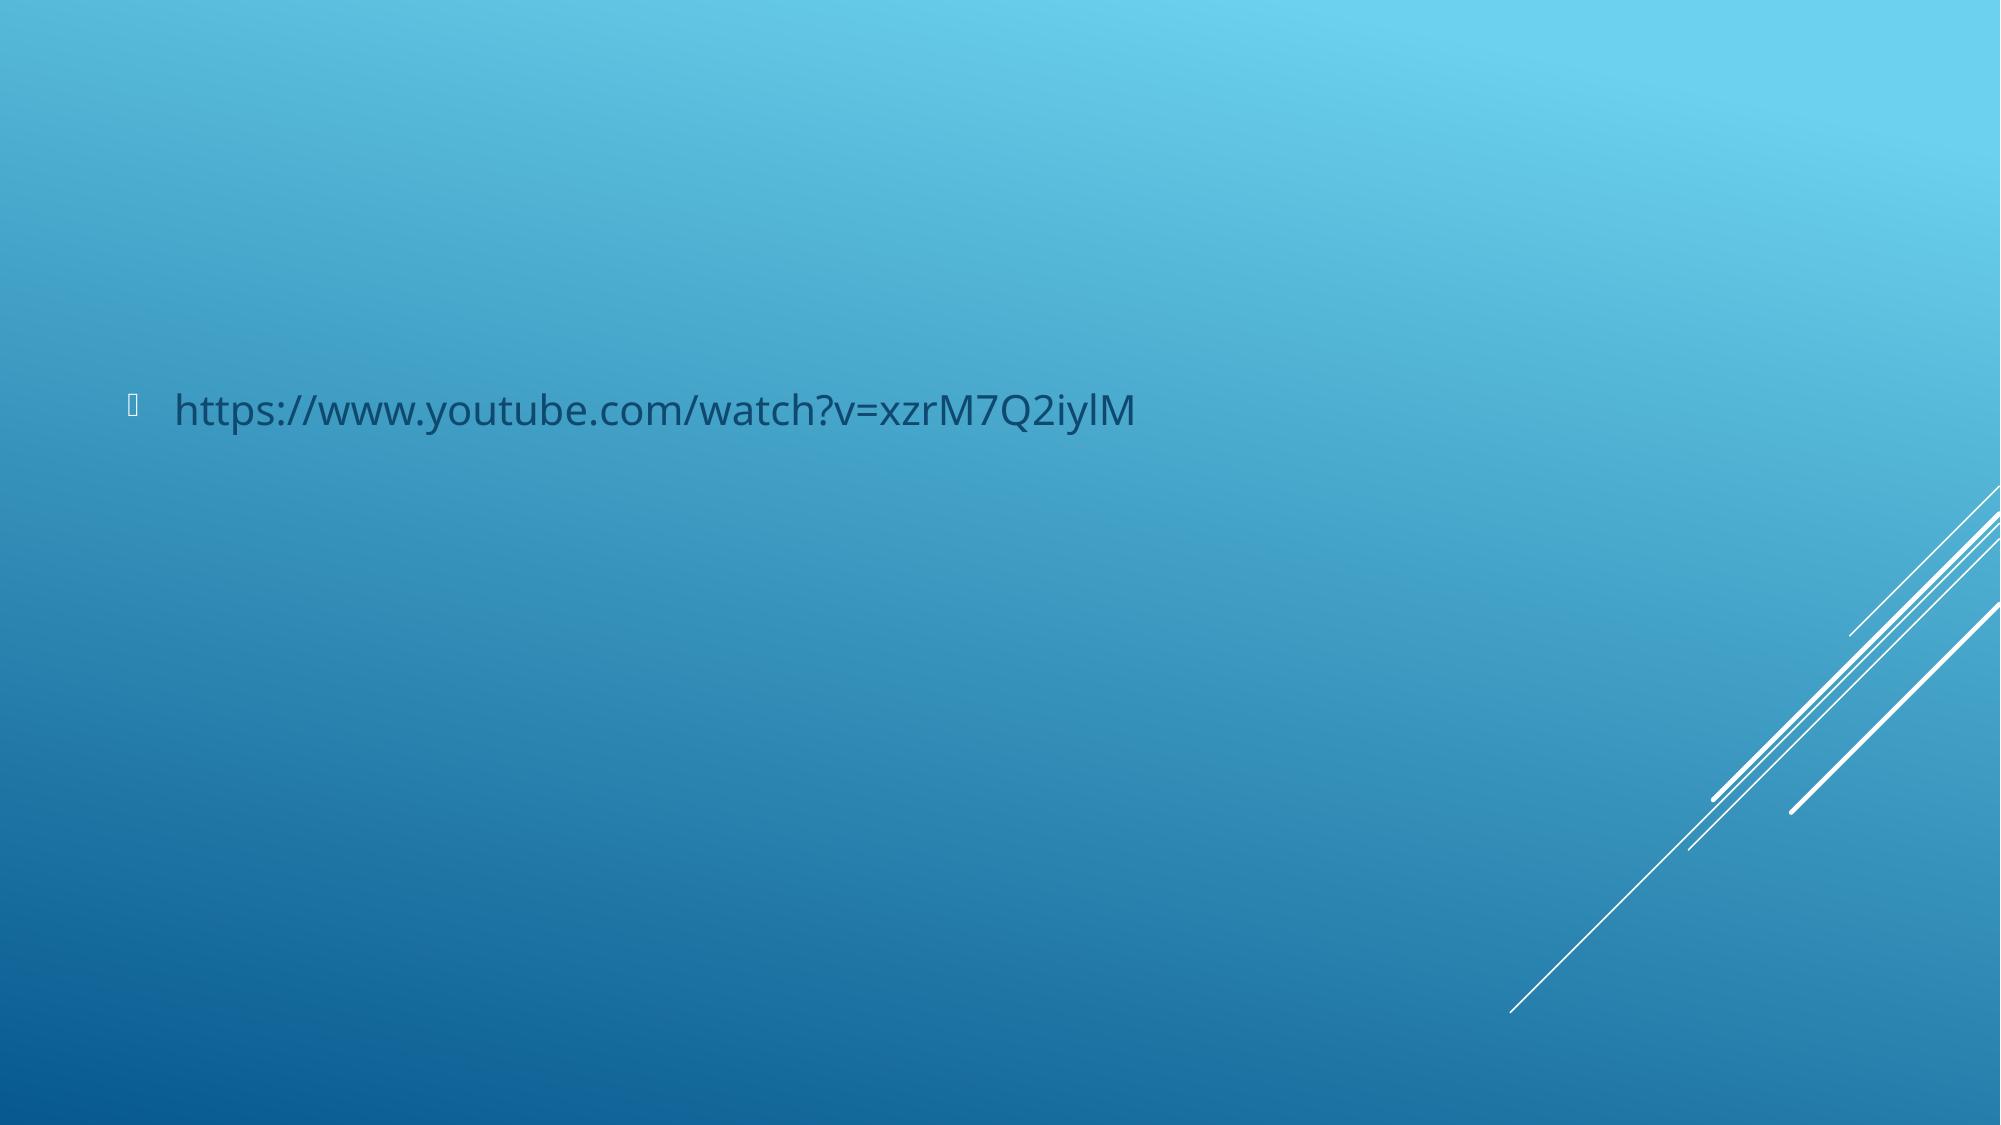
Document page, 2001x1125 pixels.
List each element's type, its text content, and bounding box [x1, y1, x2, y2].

list https://www.youtube.com/watch?v=xzrM7Q2iylM [112, 112, 1513, 706]
